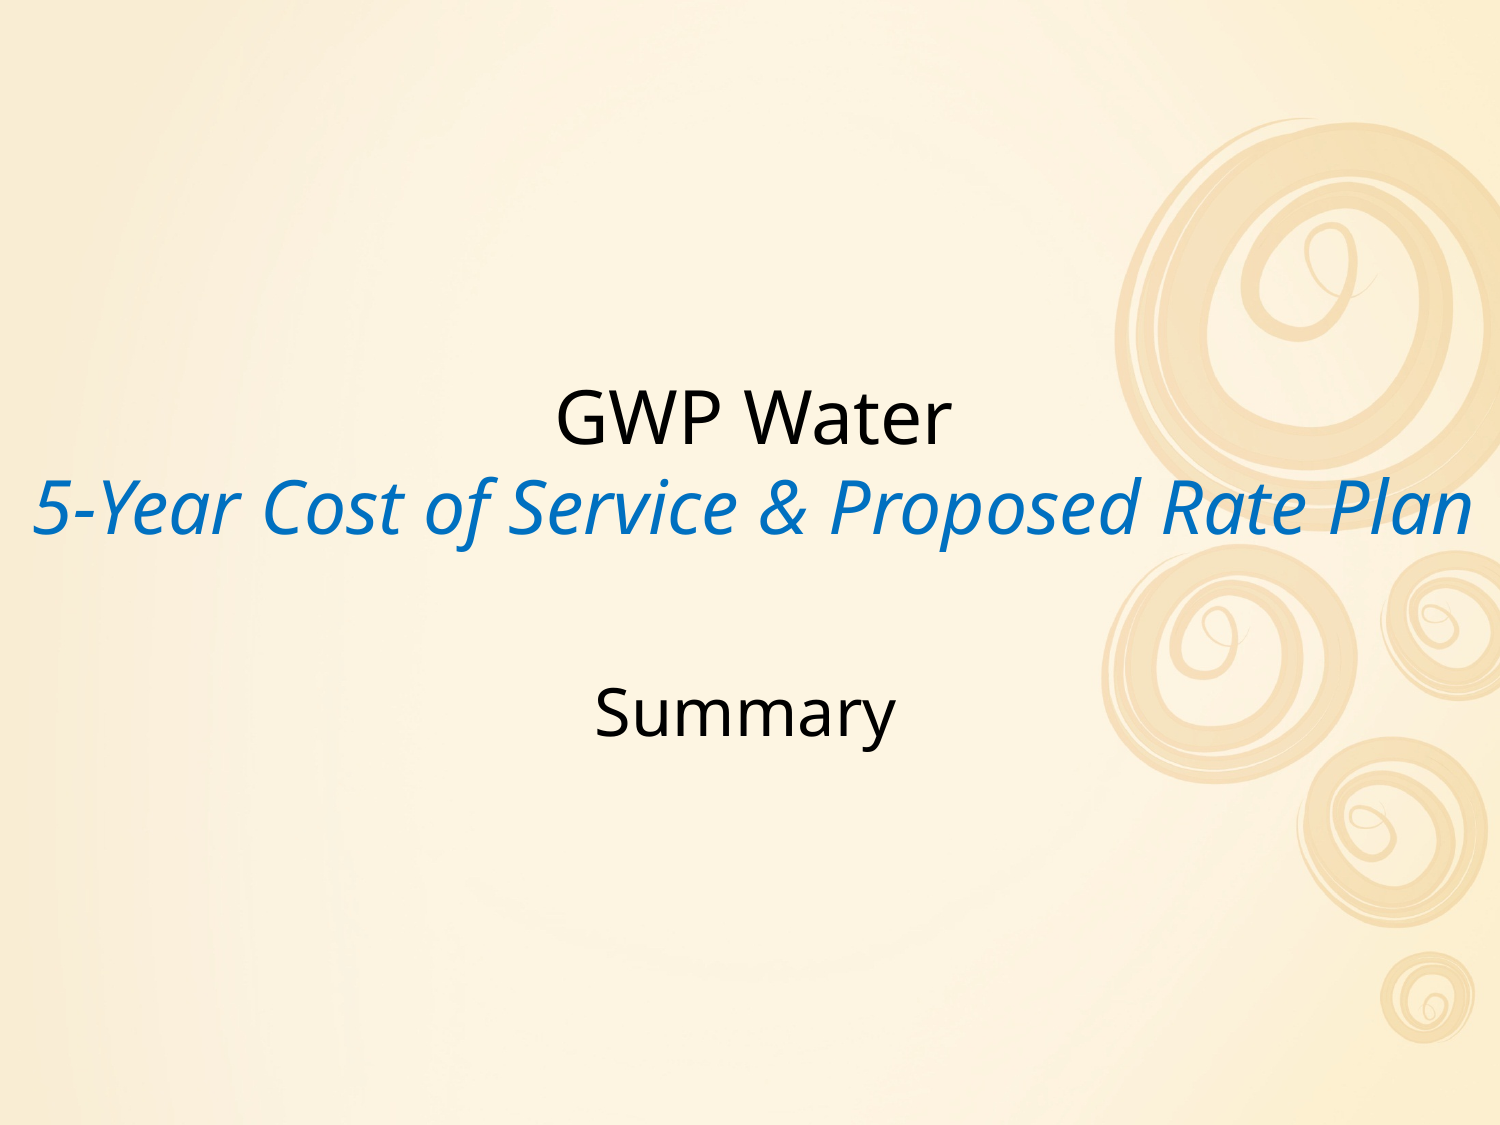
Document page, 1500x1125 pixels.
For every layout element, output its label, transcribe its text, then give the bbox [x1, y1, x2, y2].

picture [0, 0, 1500, 1125]
text_box Summary [0, 662, 1496, 802]
text_box [2, 260, 1500, 503]
text_box GWP Water 5-Year Cost of Service & Proposed Rate Plan [4, 362, 1500, 488]
